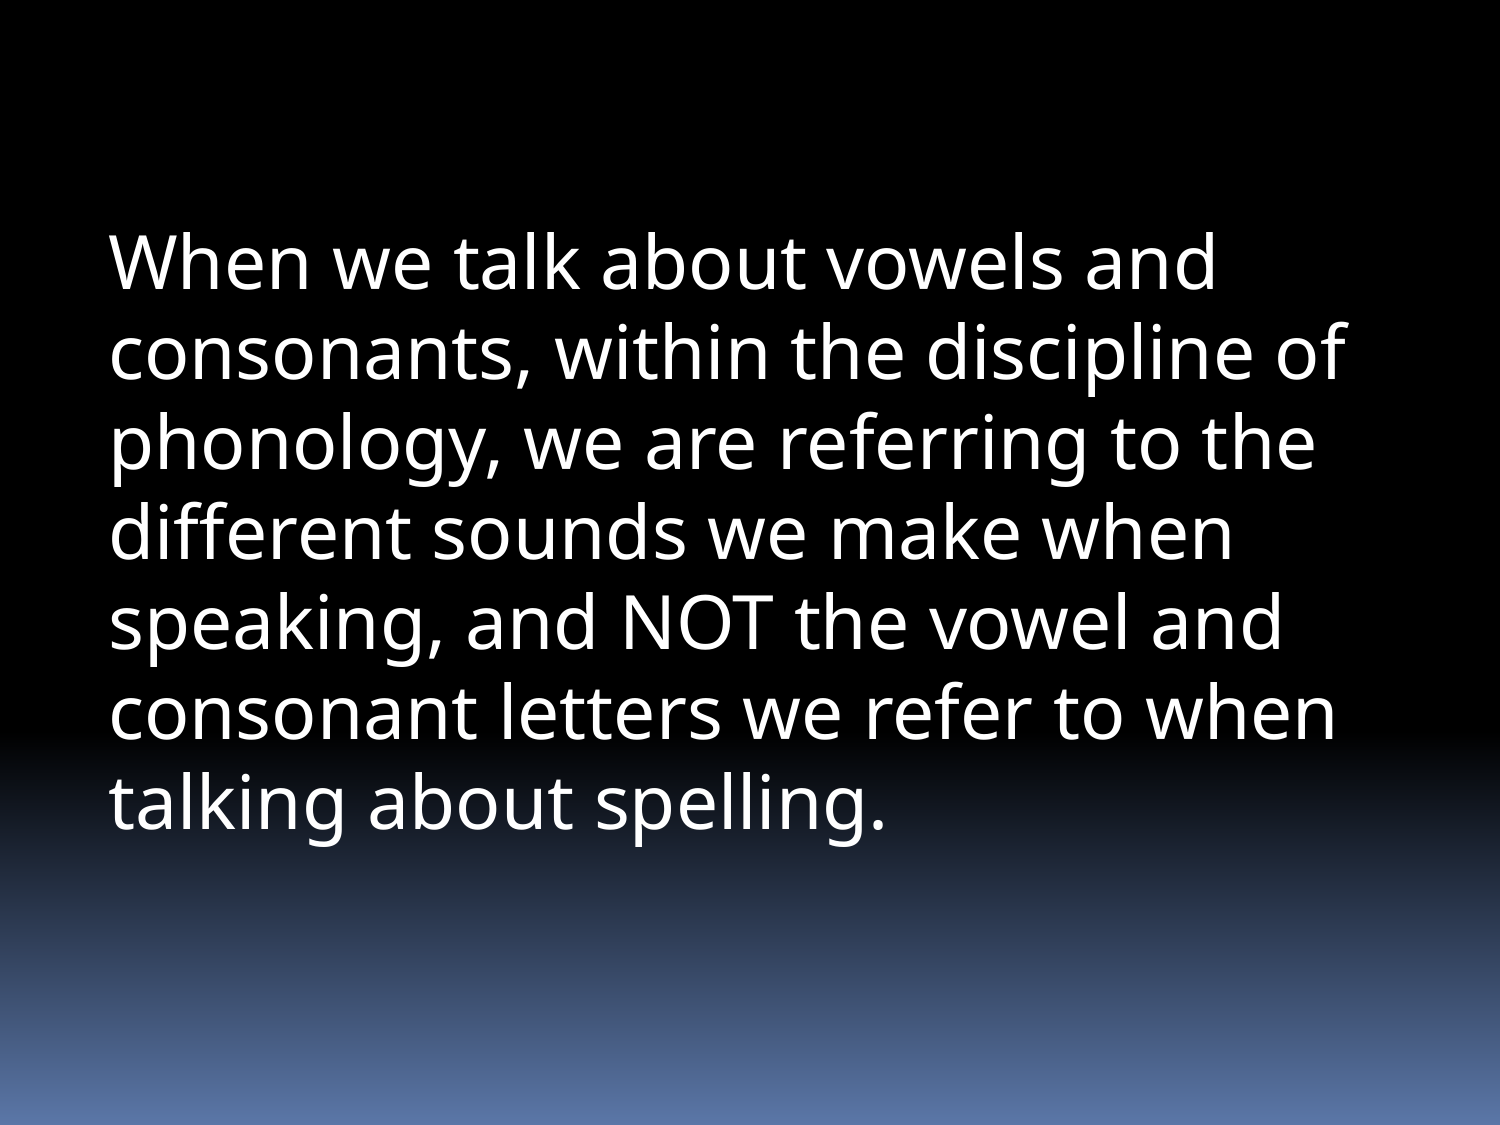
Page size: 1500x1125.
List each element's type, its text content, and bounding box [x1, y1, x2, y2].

text_box When we talk about vowels and consonants, within the discipline of phonology, we are referring to the different sounds we make when speaking, and NOT the vowel and consonant letters we refer to when talking about spelling. [93, 117, 1430, 1122]
